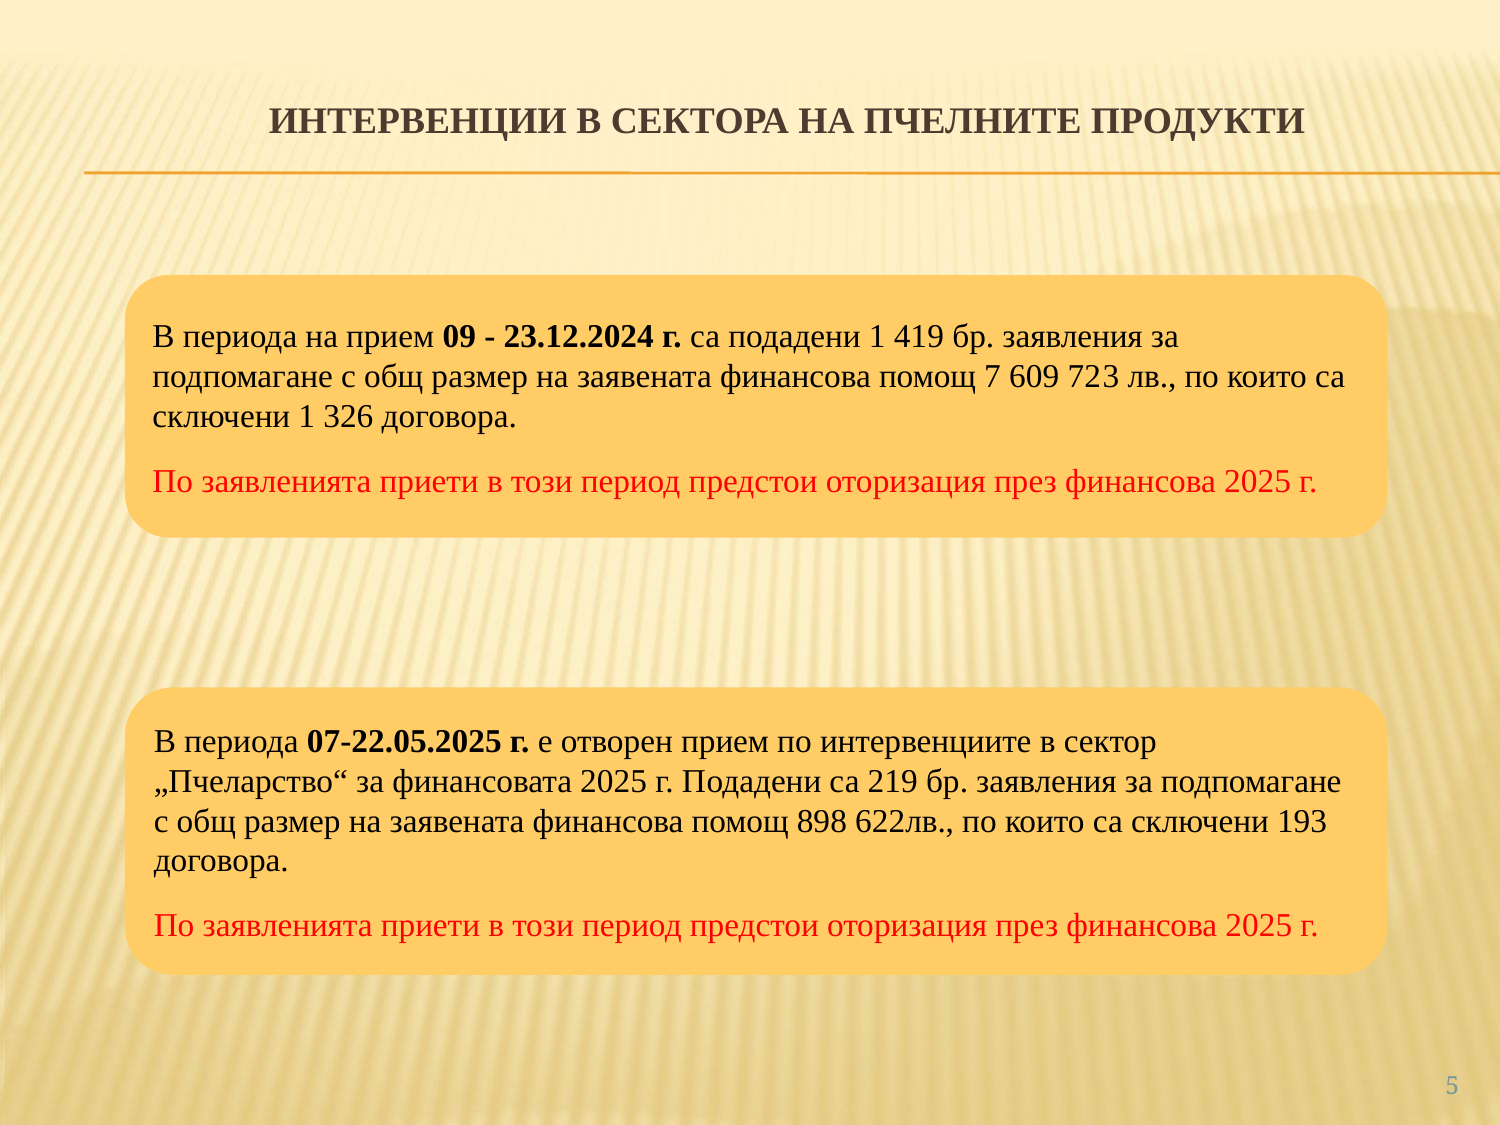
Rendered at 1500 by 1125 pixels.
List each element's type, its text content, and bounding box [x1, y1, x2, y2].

text_box В периода на прием 09 - 23.12.2024 г. са подадени 1 419 бр. заявления за подпомагане с общ размер на заявената финансова помощ 7 609 723 лв., по които са сключени 1 326 договора. По заявленията приети в този период предстои оторизация през финансова 2025 г. [122, 272, 1390, 540]
picture [0, 0, 1500, 1125]
text_box В периода 07-22.05.2025 г. е отворен прием по интервенциите в сектор „Пчеларство“ за финансовата 2025 г. Подадени са 219 бр. заявления за подпомагане с общ размер на заявената финансова помощ 898 622лв., по които са сключени 193 договора. По заявленията приети в този период предстои оторизация през финансова 2025 г. [122, 685, 1390, 978]
slide_number 5 [1350, 1061, 1475, 1103]
title ИНТЕРВЕНЦИИ В СЕКТОРА НА ПЧЕЛНИТЕ ПРОДУКТИ [75, 50, 1500, 188]
